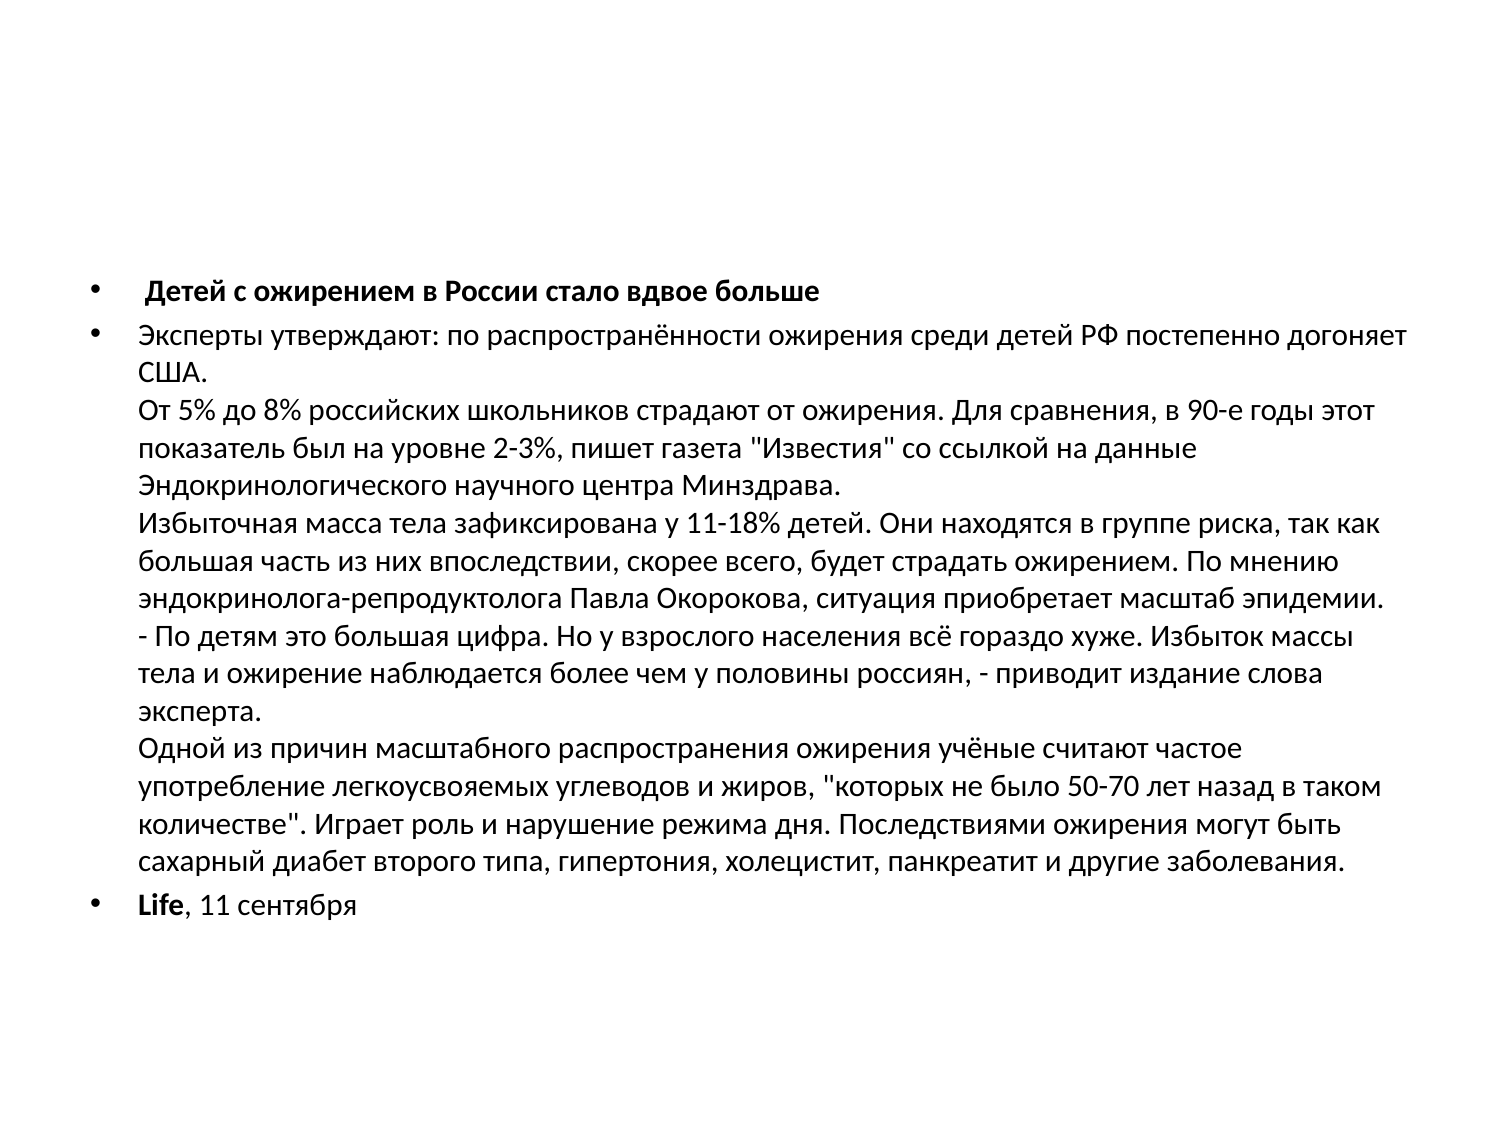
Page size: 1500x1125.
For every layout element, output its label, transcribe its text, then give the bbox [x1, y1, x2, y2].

list Детей с ожирением в России стало вдвое больше Эксперты утверждают: по распространённости ожирения среди детей РФ постепенно догоняет США. От 5% до 8% российских школьников страдают от ожирения. Для сравнения, в 90-е годы этот показатель был на уровне 2-3%, пишет газета "Известия" со ссылкой на данные Эндокринологического научного центра Минздрава. Избыточная масса тела зафиксирована у 11-18% детей. Они находятся в группе риска, так как большая часть из них впоследствии, скорее всего, будет страдать ожирением. По мнению эндокринолога-репродуктолога Павла Окорокова, ситуация приобретает масштаб эпидемии. - По детям это большая цифра. Но у взрослого населения всё гораздо хуже. Избыток массы тела и ожирение наблюдается более чем у половины россиян, - приводит издание слова эксперта. Одной из причин масштабного распространения ожирения учёные считают частое употребление легкоусвояемых углеводов и жиров, "которых не было 50-70 лет назад в таком количестве". Играет роль и нарушение режима дня. Последствиями ожирения могут быть сахарный диабет второго типа, гипертония, холецистит, панкреатит и другие заболевания. Life, 11 сентября [75, 262, 1425, 1005]
